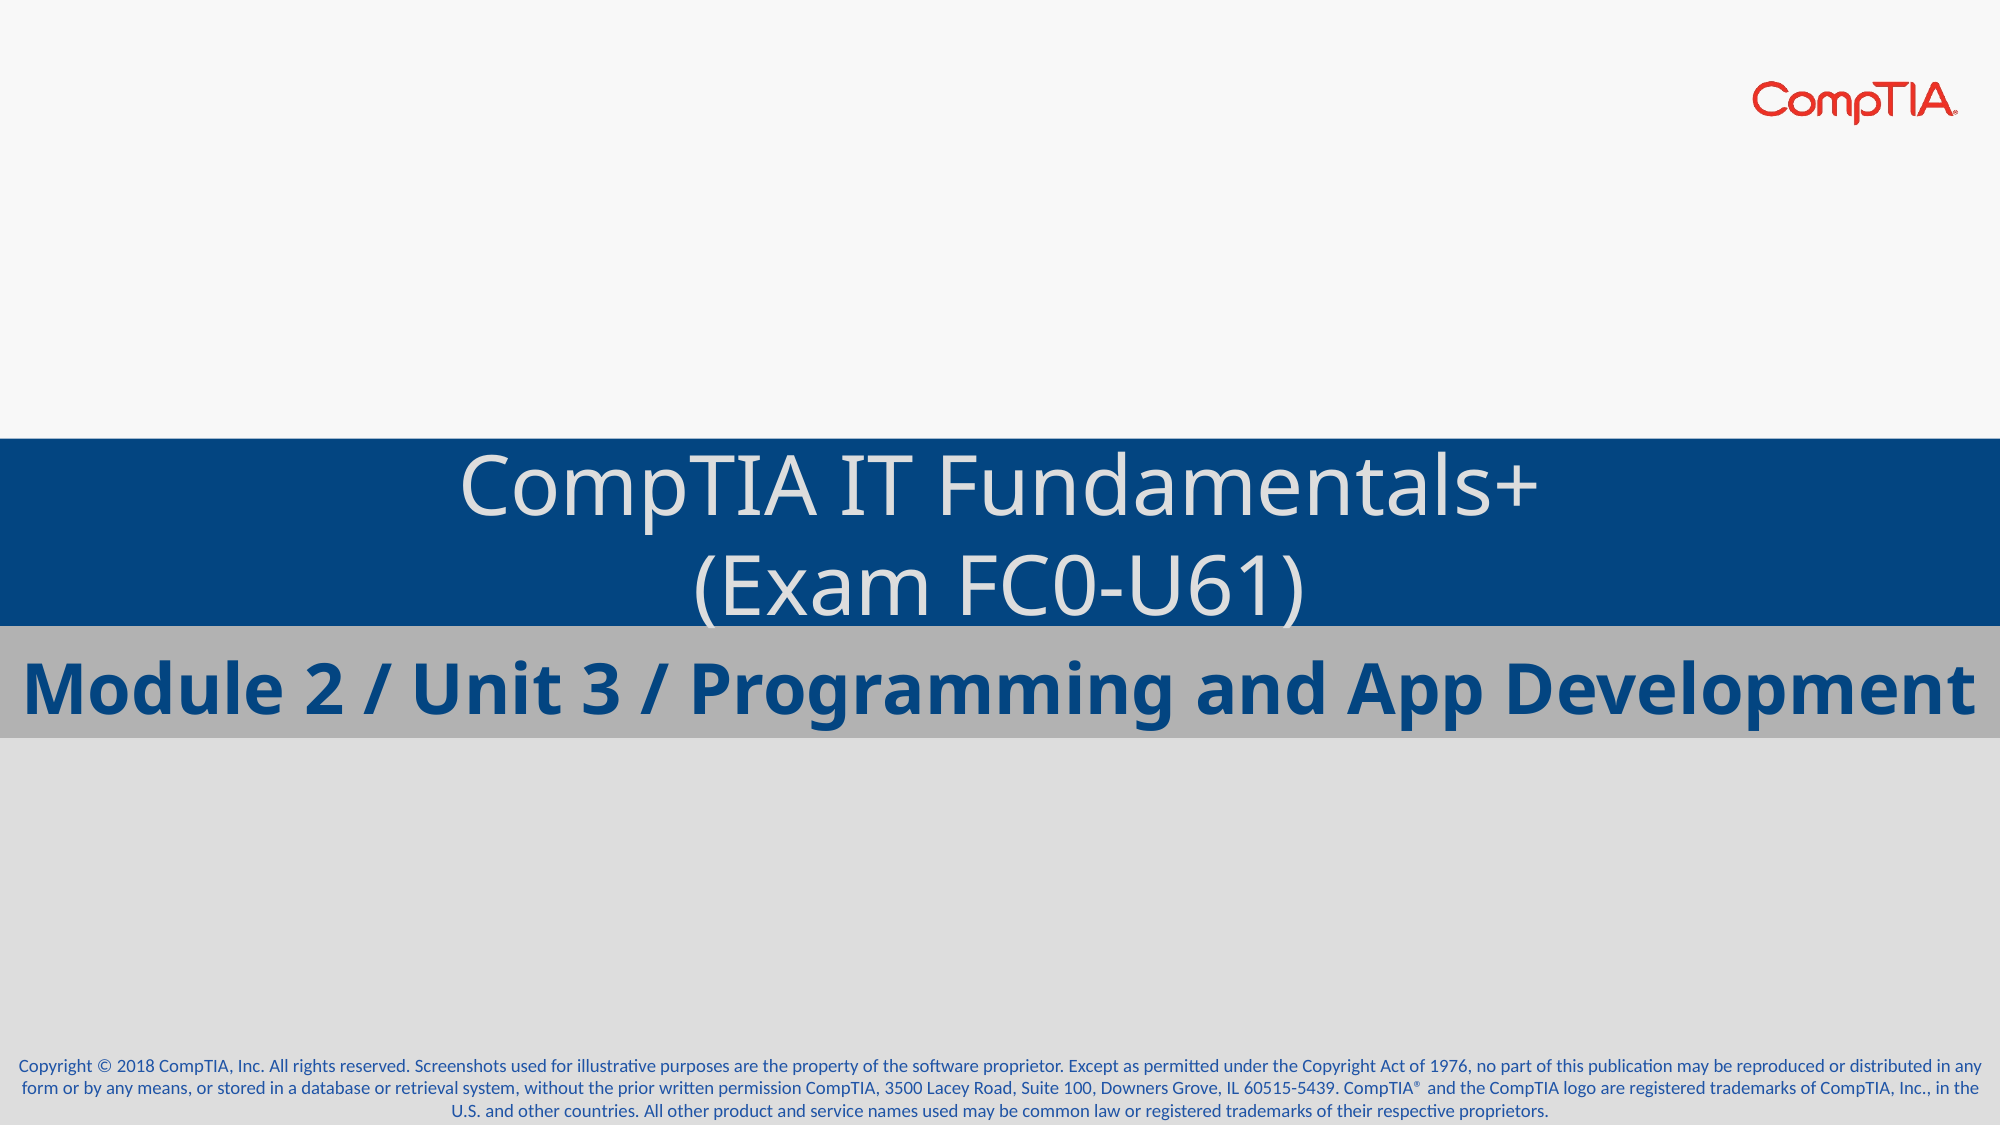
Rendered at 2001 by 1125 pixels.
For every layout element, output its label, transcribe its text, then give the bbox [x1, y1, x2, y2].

subtitle Module 2 / Unit 3 / Programming and App Development [0, 626, 2000, 738]
picture [1738, 36, 1972, 167]
title CompTIA IT Fundamentals+ (Exam FC0‑U61) [0, 438, 2000, 626]
